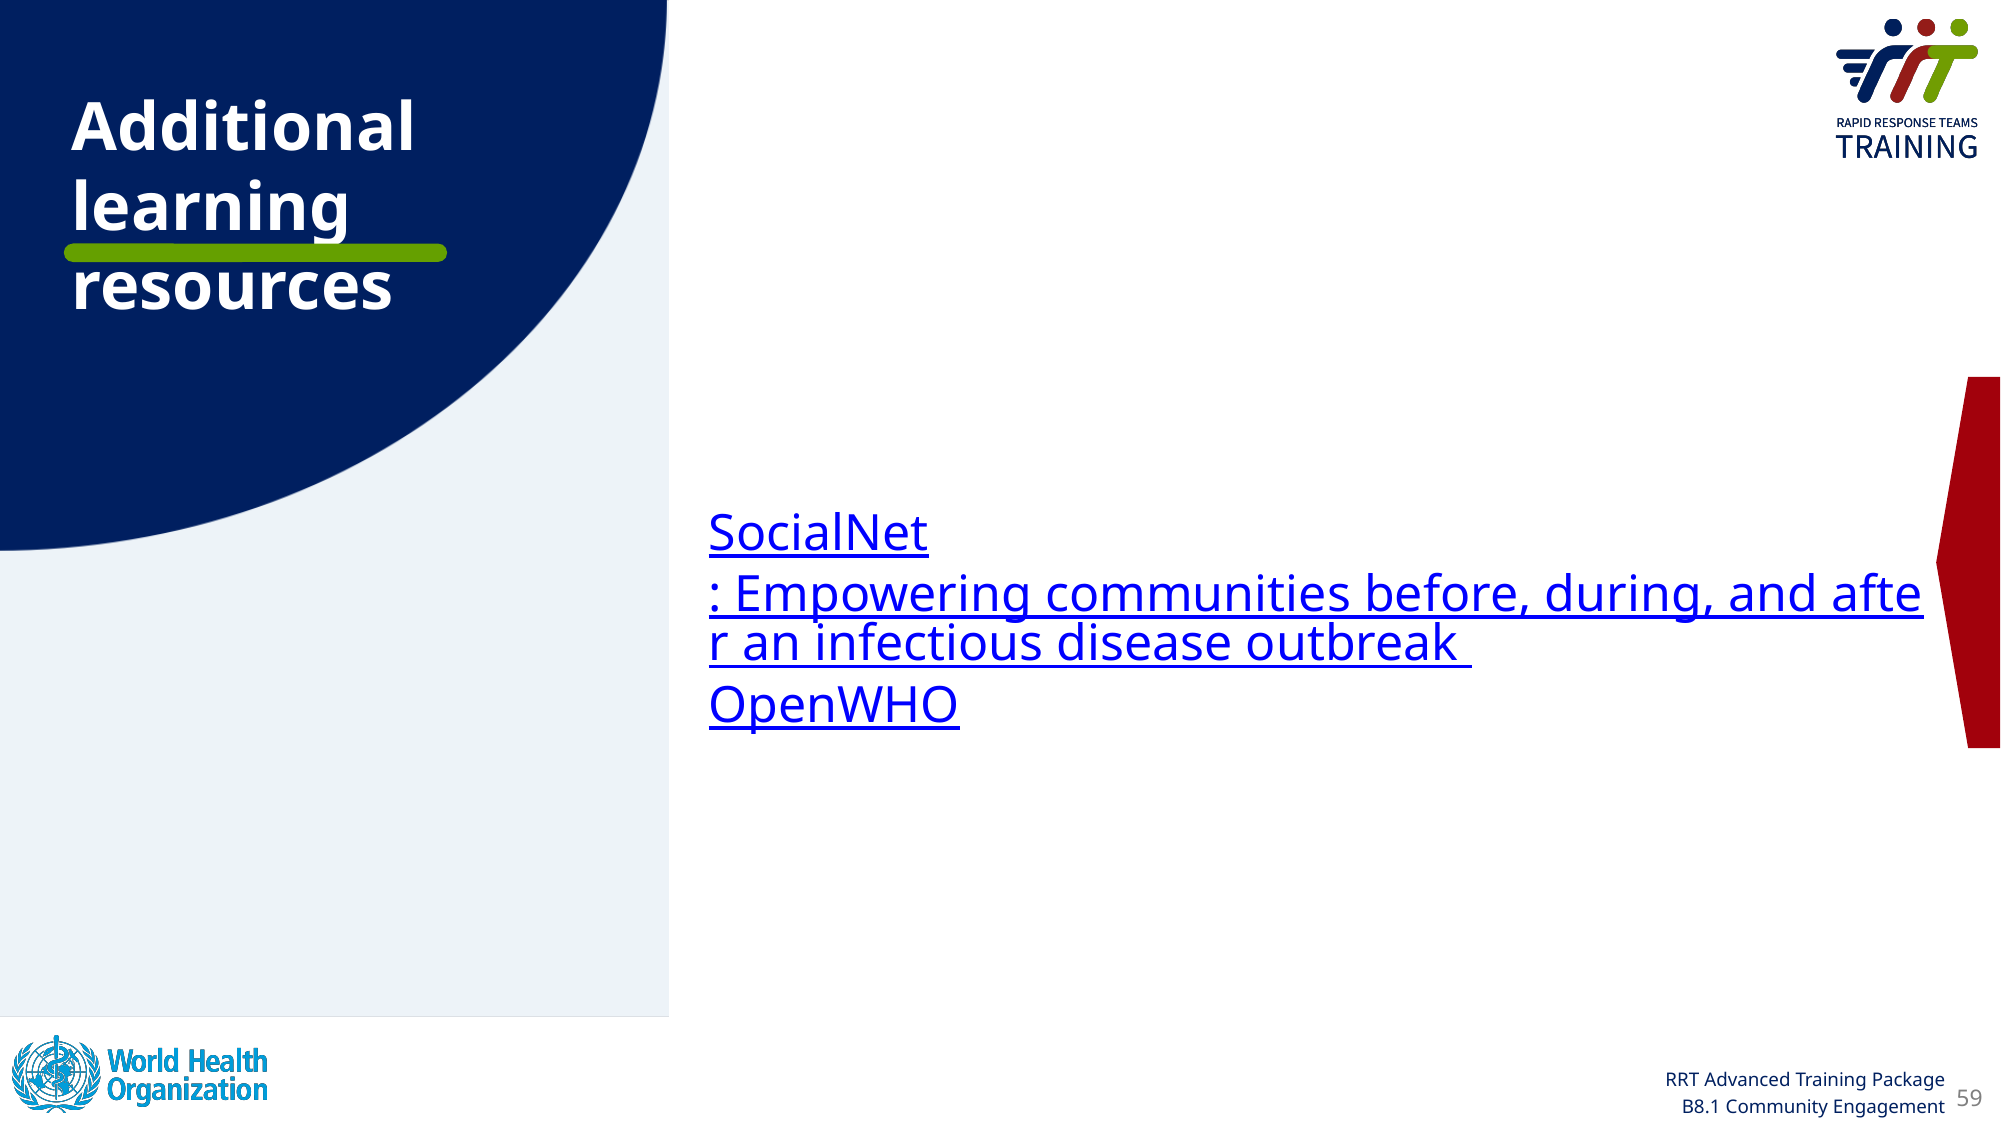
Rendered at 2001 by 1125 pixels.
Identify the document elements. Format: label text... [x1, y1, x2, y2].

picture [34, 1054, 43, 1078]
picture [30, 1083, 37, 1091]
picture [0, 0, 669, 1018]
picture [24, 1054, 36, 1087]
picture [59, 1035, 267, 1113]
picture [36, 1088, 78, 1105]
picture [46, 1056, 54, 1062]
list SocialNet: Empowering communities before, during, and after an infectious disease outbreak OpenWHO [700, 137, 1937, 1049]
picture [71, 1053, 90, 1091]
picture [22, 1062, 26, 1077]
picture [40, 1062, 47, 1070]
picture [50, 1108, 62, 1113]
picture [1835, 19, 1978, 167]
picture [12, 1083, 48, 1113]
picture [12, 1035, 54, 1068]
